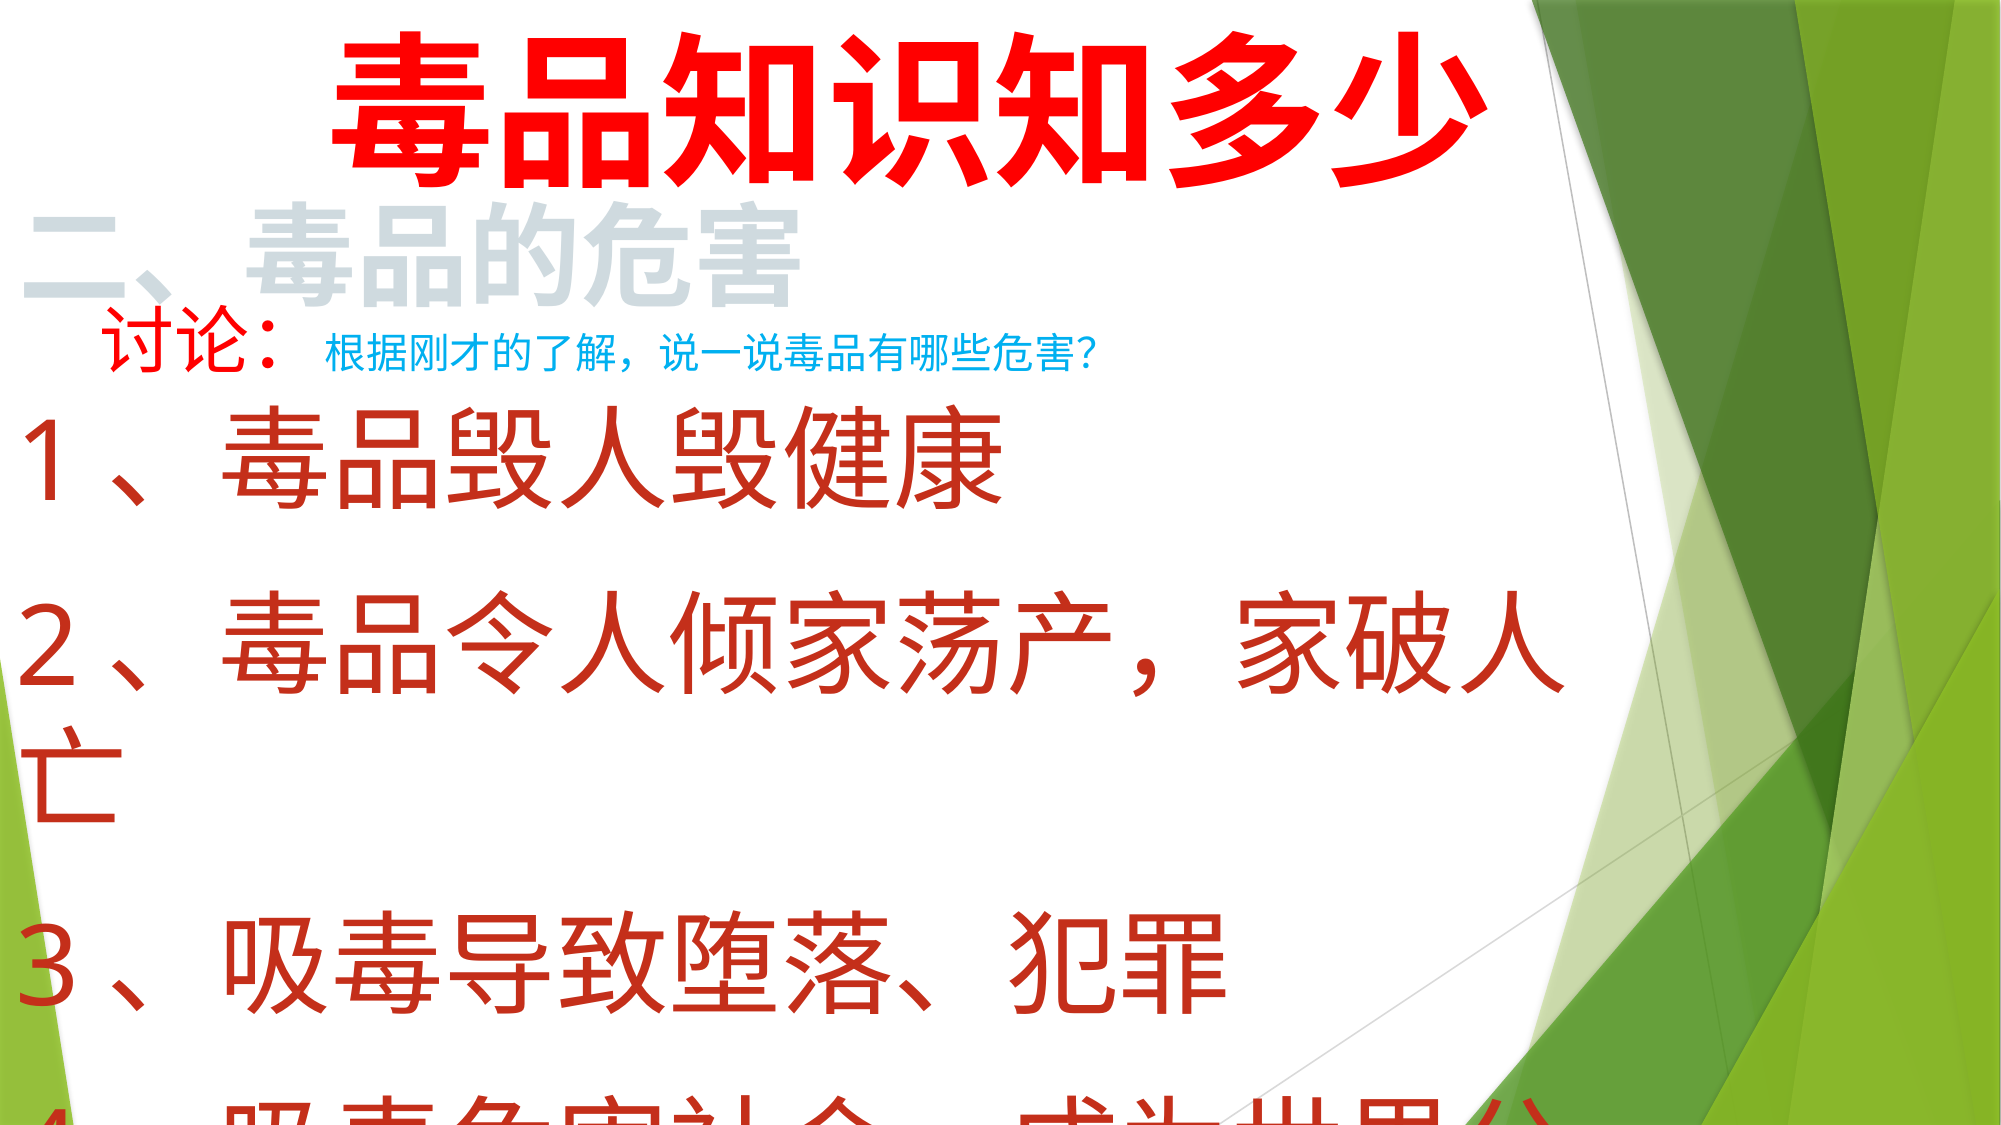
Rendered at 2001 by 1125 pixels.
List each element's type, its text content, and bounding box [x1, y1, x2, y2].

text_box 1、毒品毁人毁健康 2、毒品令人倾家荡产，家破人亡 3、吸毒导致堕落、犯罪 4、吸毒危害社会，成为世界公害 [0, 380, 1674, 1125]
text_box 二、毒品的危害 [3, 177, 822, 285]
text_box 毒品知识知多少 [312, 0, 1524, 215]
text_box 讨论：根据刚才的了解，说一说毒品有哪些危害？ [0, 285, 1480, 380]
